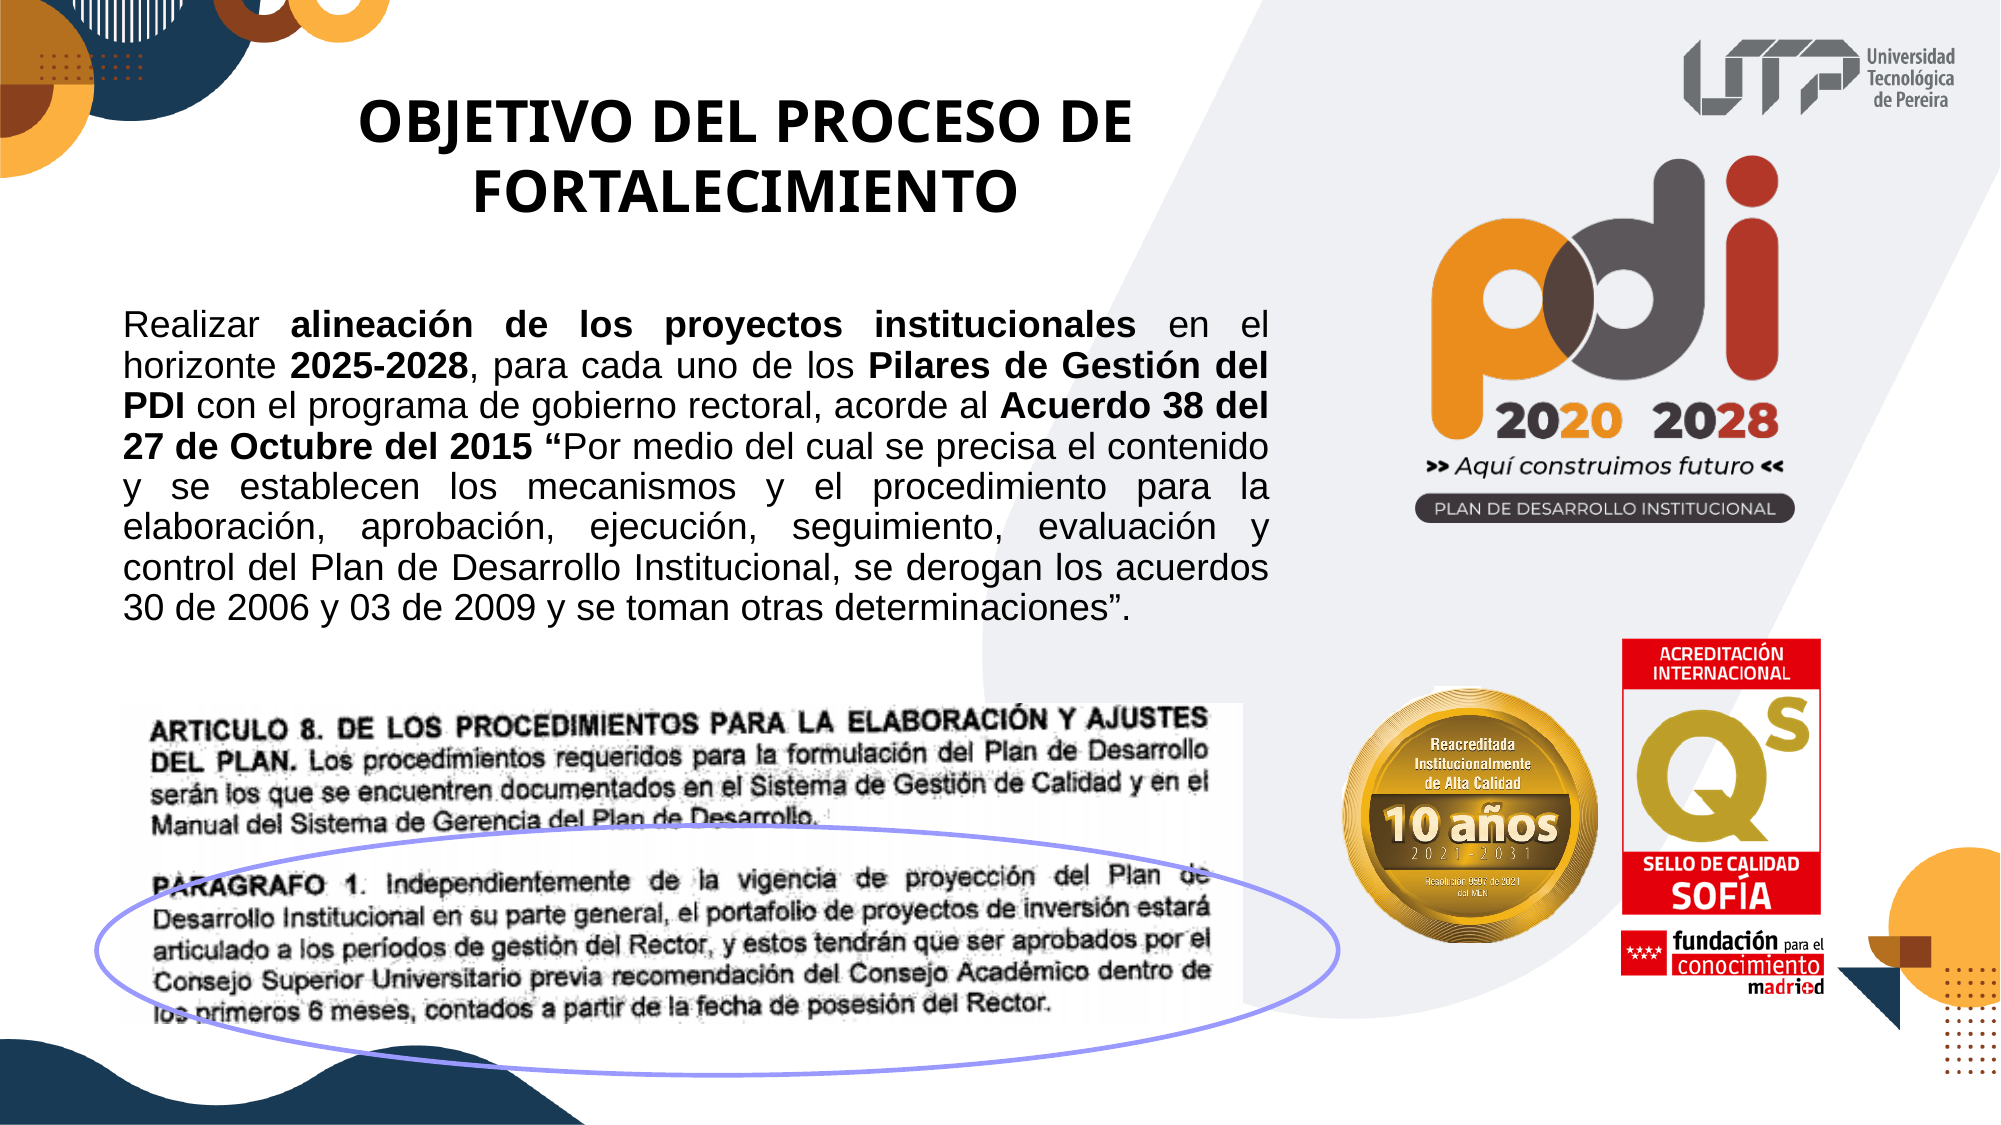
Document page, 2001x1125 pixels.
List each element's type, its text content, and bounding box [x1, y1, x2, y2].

text_box OBJETIVO DEL PROCESO DE FORTALECIMIENTO [107, 76, 1385, 232]
list Realizar alineación de los proyectos institucionales en el horizonte 2025-2028, para cada uno de los Pilares de Gestión del PDI con el programa de gobierno rectoral, acorde al Acuerdo 38 del 27 de Octubre del 2015 “Por medio del cual se precisa el contenido y se establecen los mecanismos y el procedimiento para la elaboración, aprobación, ejecución, seguimiento, evaluación y control del Plan de Desarrollo Institucional, se derogan los acuerdos 30 de 2006 y 03 de 2009 y se toman otras determinaciones”. [107, 352, 1285, 688]
text_box [212, 1024, 1223, 1077]
picture [0, 0, 2001, 1125]
text_box [1243, 882, 1340, 1018]
text_box [95, 915, 120, 986]
